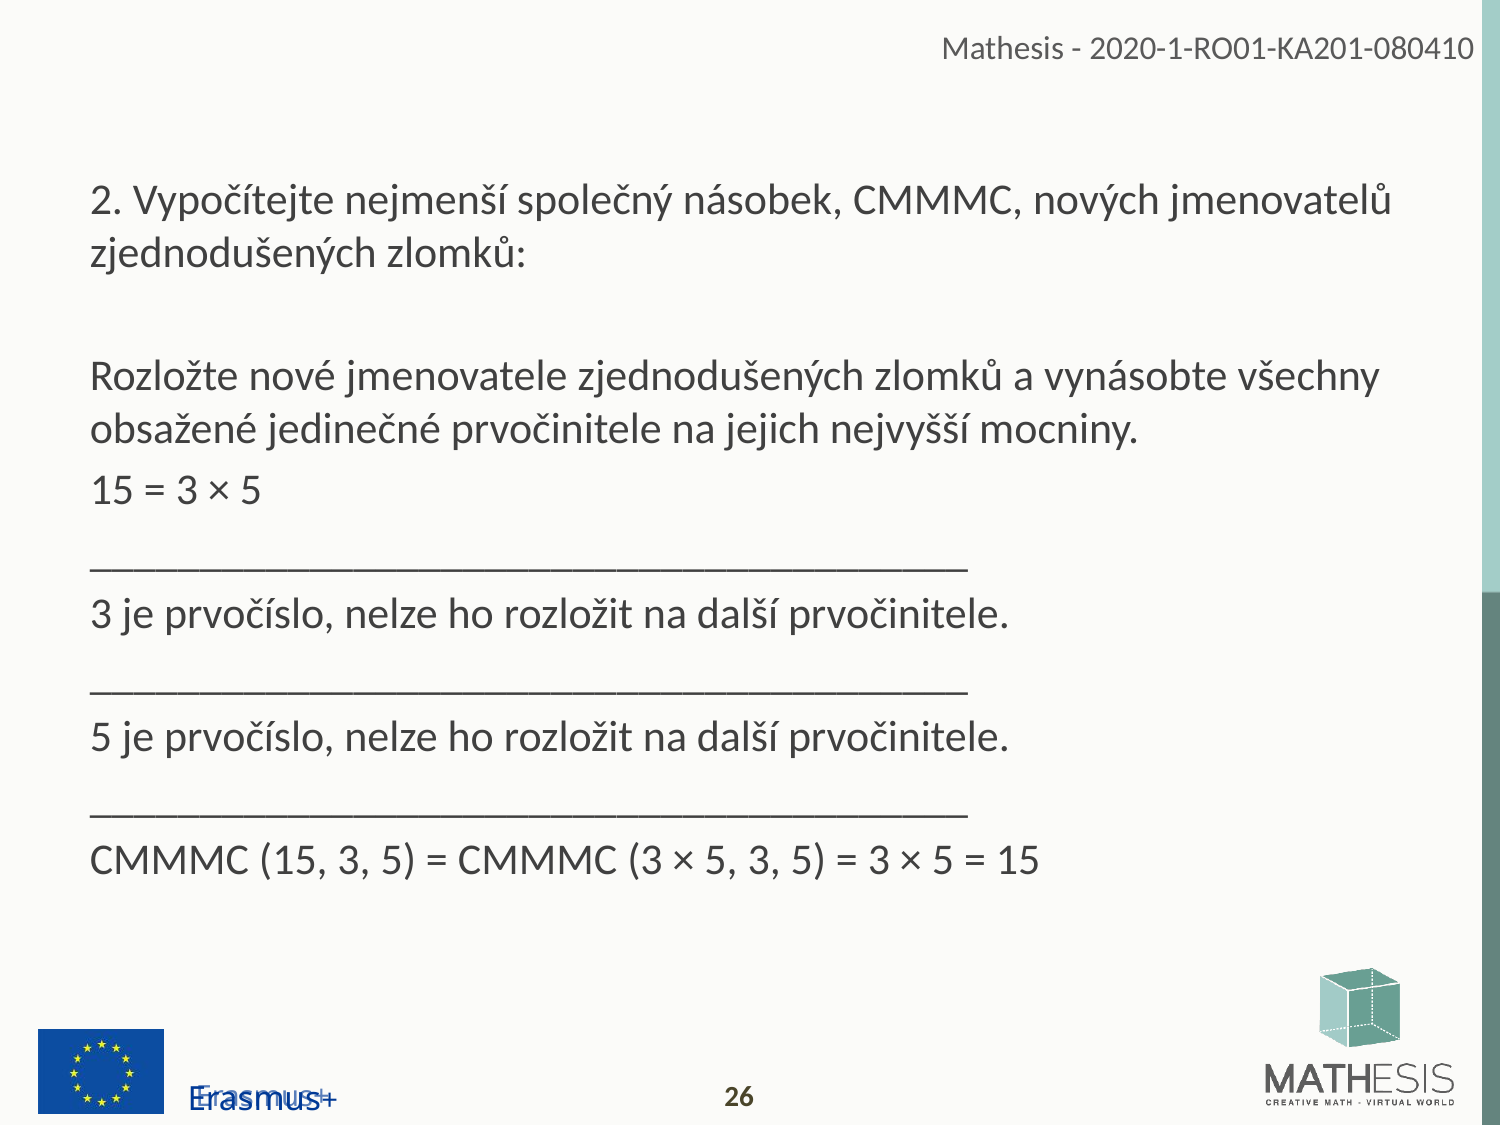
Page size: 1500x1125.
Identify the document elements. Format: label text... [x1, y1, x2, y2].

list 2. Vypočítejte nejmenší společný násobek, CMMMC, nových jmenovatelů zjednodušených zlomků: Rozložte nové jmenovatele zjednodušených zlomků a vynásobte všechny obsažené jedinečné prvočinitele na jejich nejvyšší mocniny. 15 = 3 × 5 ________________________________________ 3 je prvočíslo, nelze ho rozložit na další prvočinitele. ________________________________________ 5 je prvočíslo, nelze ho rozložit na další prvočinitele. ________________________________________ CMMMC (15, 3, 5) = CMMMC (3 × 5, 3, 5) = 3 × 5 = 15 [75, 163, 1425, 906]
picture [38, 1029, 164, 1114]
